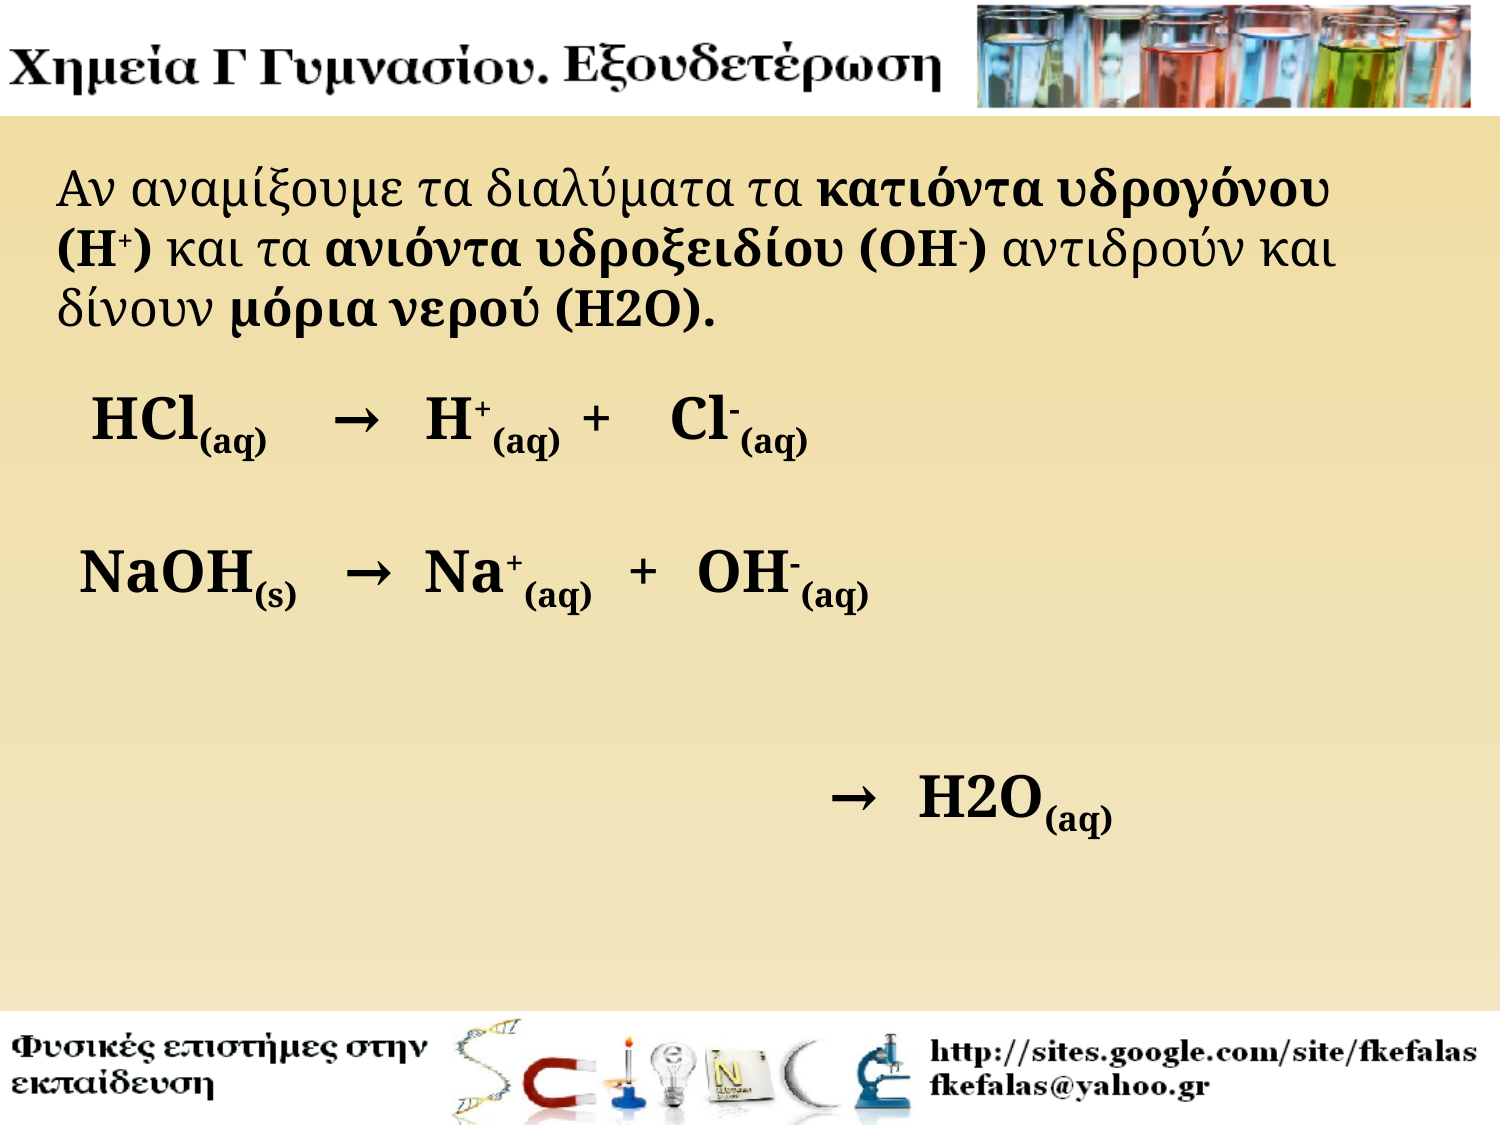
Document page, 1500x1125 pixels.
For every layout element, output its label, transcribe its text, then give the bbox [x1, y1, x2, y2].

text_box Na+(aq) [409, 527, 624, 622]
text_box HCl(aq) [76, 373, 313, 468]
text_box + [612, 527, 676, 612]
picture [0, 0, 1500, 116]
text_box Αν αναμίξουμε τα διαλύματα τα κατιόντα υδρογόνου (Η+) και τα ανιόντα υδροξειδίου (ΟΗ-) αντιδρούν και δίνουν μόρια νερού (Η2Ο). [41, 148, 1424, 344]
picture [0, 1011, 1500, 1125]
text_box OH-(aq) [681, 527, 885, 622]
text_box H2Ο(aq) [903, 751, 1188, 846]
text_box → [814, 751, 893, 837]
text_box + [565, 373, 628, 459]
text_box → [330, 527, 409, 612]
text_box → [318, 373, 397, 459]
text_box NaOH(s) [64, 527, 349, 622]
text_box H+(aq) [410, 373, 592, 468]
text_box Cl-(aq) [654, 373, 839, 468]
